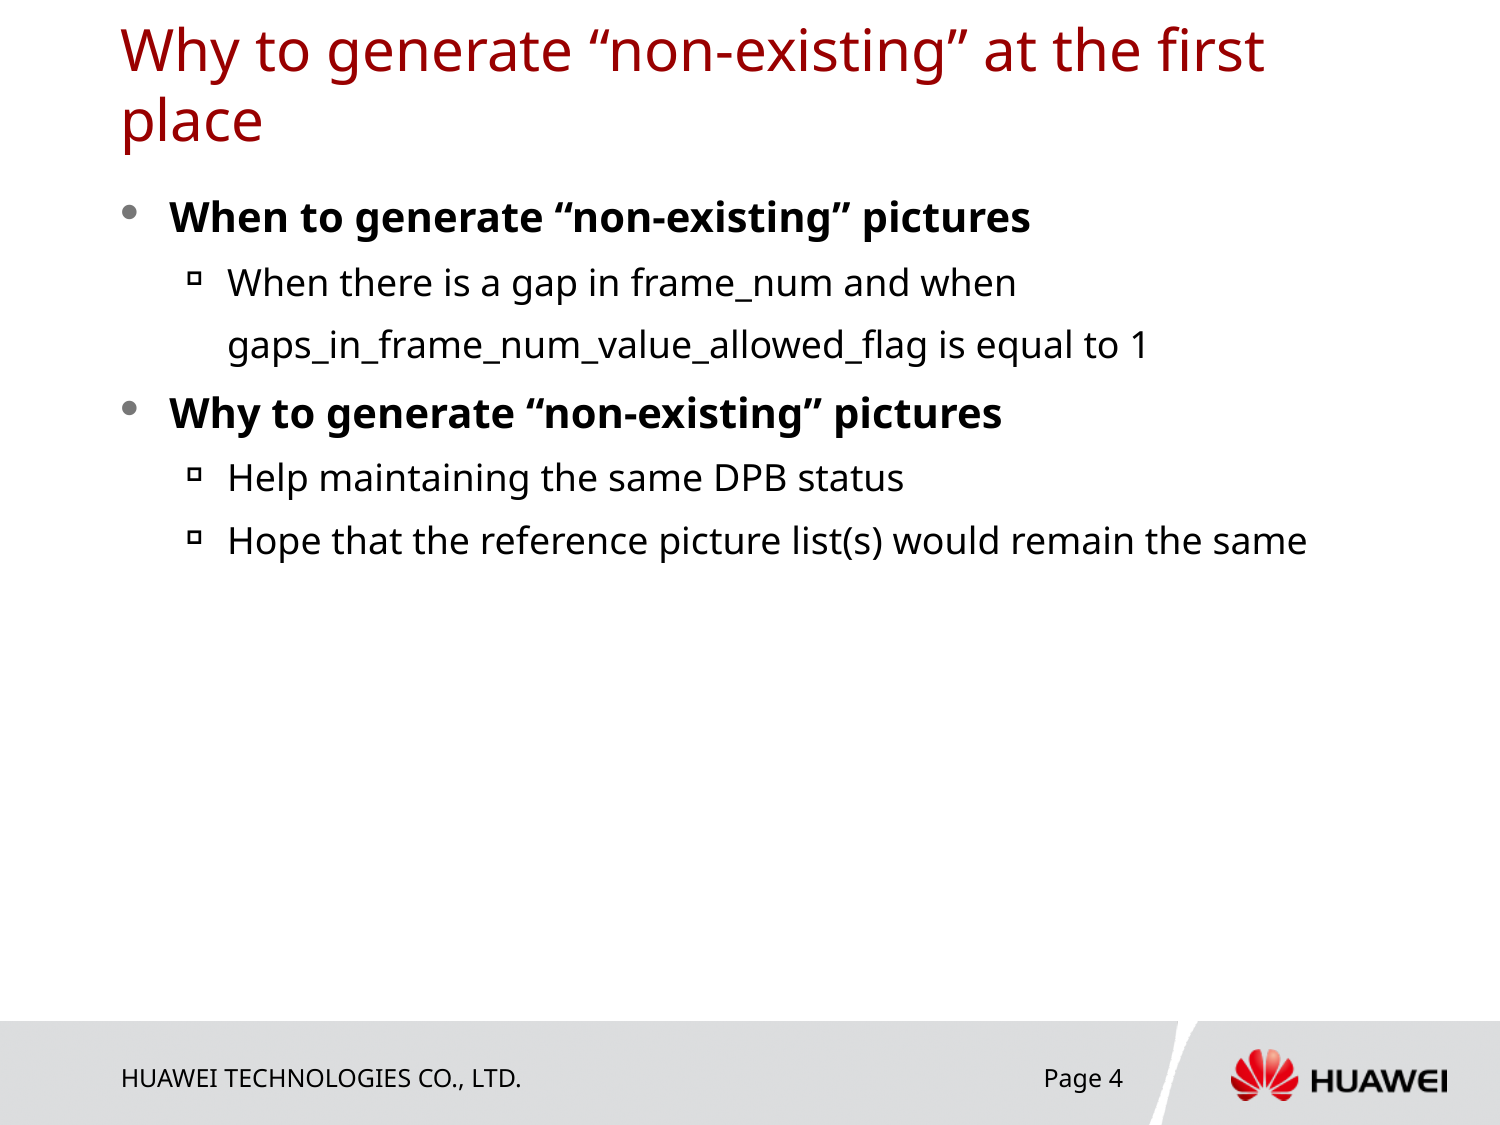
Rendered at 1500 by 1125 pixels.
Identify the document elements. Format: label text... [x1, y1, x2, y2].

picture [0, 1021, 1500, 1125]
list When to generate “non-existing” pictures When there is a gap in frame_num and when gaps_in_frame_num_value_allowed_flag is equal to 1 Why to generate “non-existing” pictures Help maintaining the same DPB status Hope that the reference picture list(s) would remain the same [106, 163, 1409, 1020]
title Why to generate “non-existing” at the first place [106, 11, 1378, 155]
slide_number Page 4 [1043, 1064, 1388, 1125]
